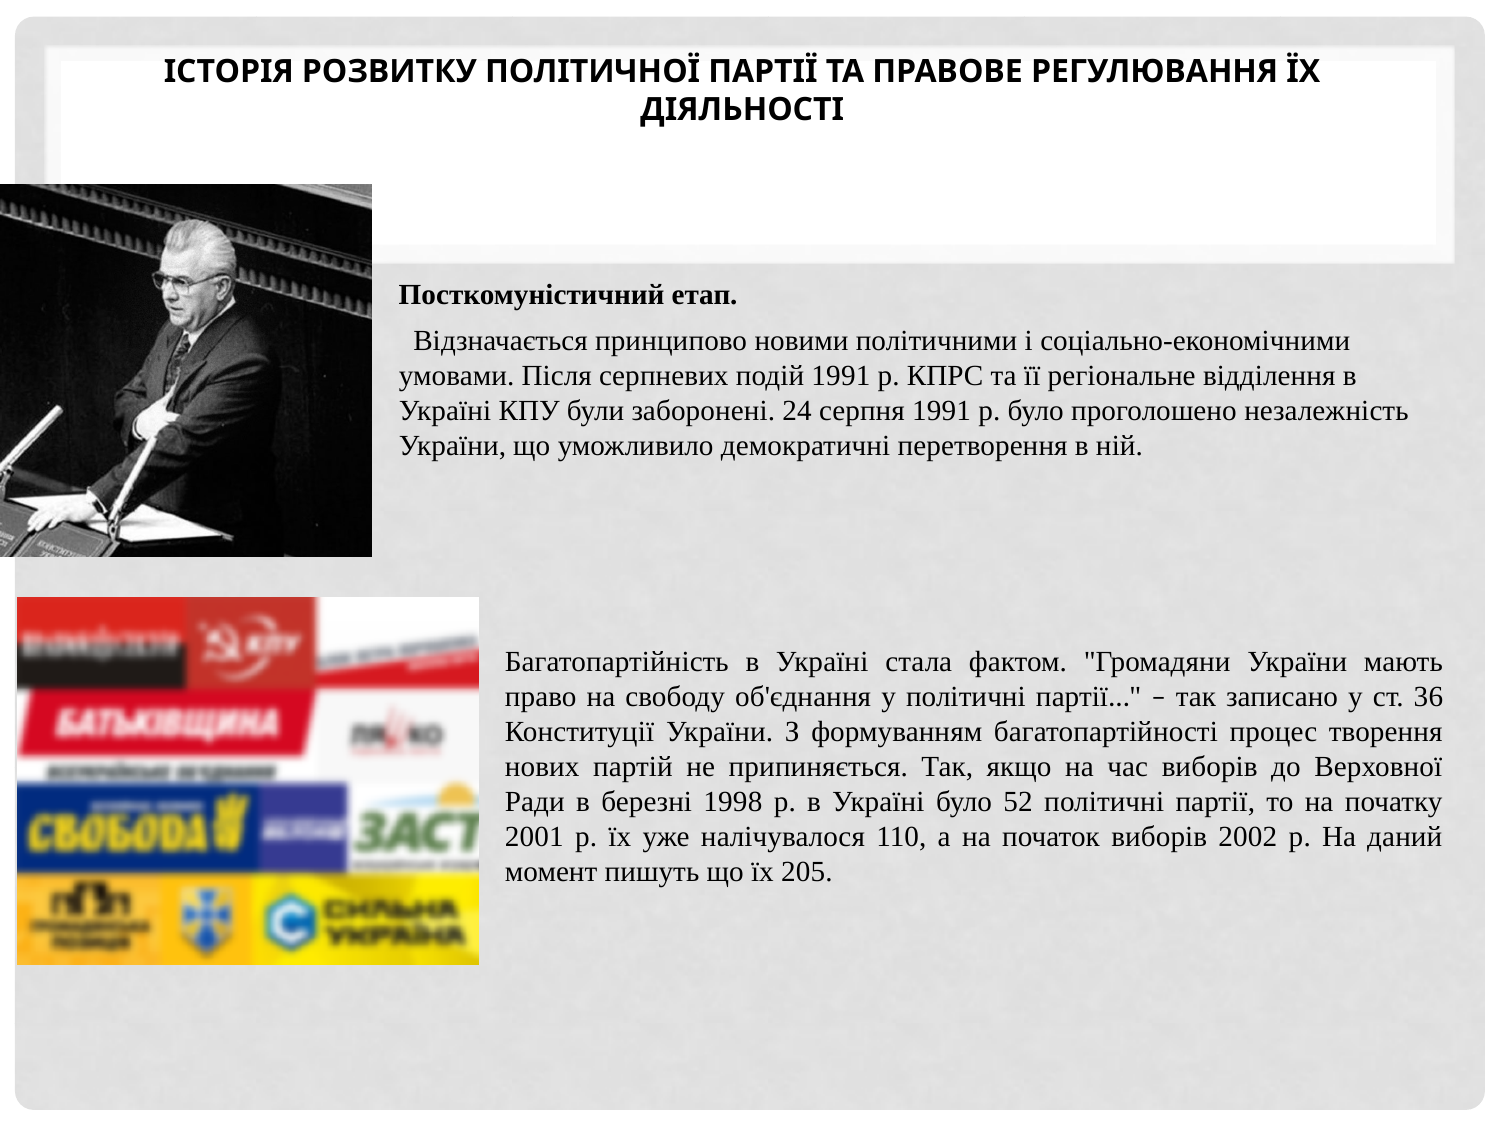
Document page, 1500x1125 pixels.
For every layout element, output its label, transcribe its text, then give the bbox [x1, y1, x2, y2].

picture [0, 184, 373, 557]
title Історія розвитку політичної партії та правове регулювання їх діяльності [64, 75, 1420, 185]
text_box Посткомуністичний етап. [383, 267, 1323, 313]
text_box [0, 0, 1500, 75]
text_box Багатопартійність в Україні стала фактом. "Громадяни України мають право на свободу об'єднання у політичні партії…" – так записано у ст. 36 Конституції України. З формуванням багатопартійності процес творення нових партій не припиняється. Так, якщо на час виборів до Верховної Ради в березні 1998 р. в Україні було 52 політичні партії, то на початку 2001 p. їх уже налічувалося 110, а на початок виборів 2002 р. На даний момент пишуть що їх 205. [490, 634, 1459, 895]
picture [17, 597, 479, 965]
text_box Відзначається принципово новими політичними і соціально-економічними умовами. Після серпневих подій 1991 p. КПРС та її регіональне відділення в Україні КПУ були заборонені. 24 серпня 1991 p. було проголошено незалежність України, що уможливило демократичні перетворення в ній. [383, 313, 1436, 469]
